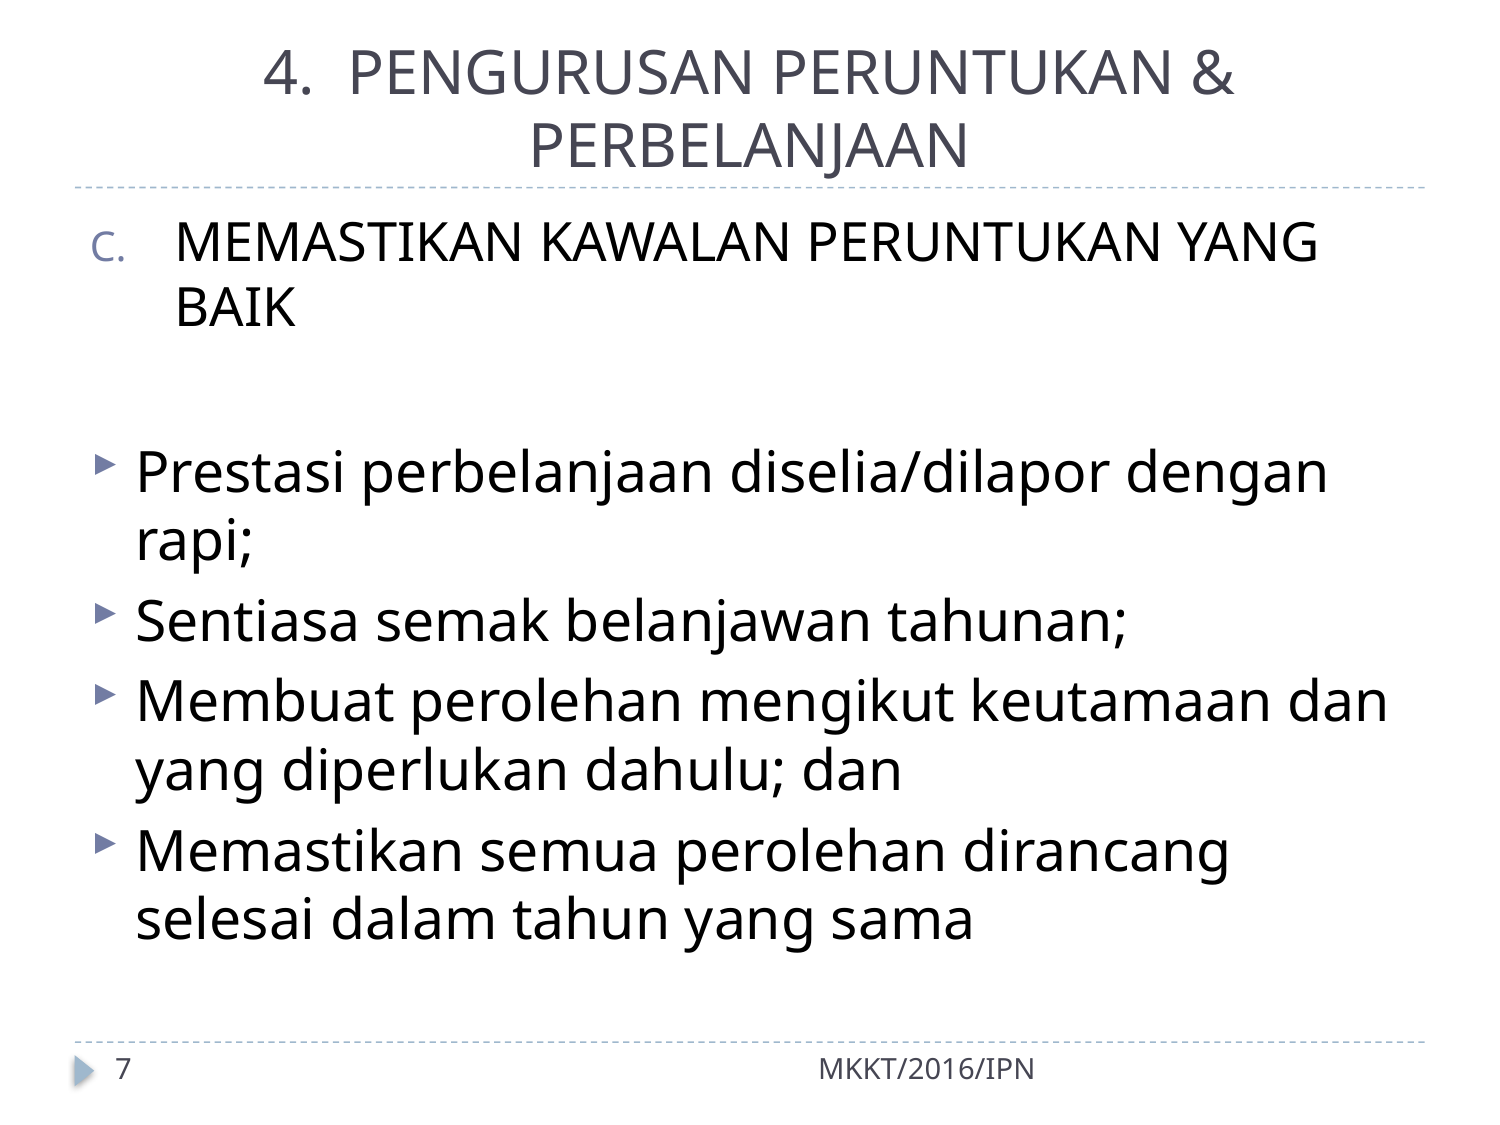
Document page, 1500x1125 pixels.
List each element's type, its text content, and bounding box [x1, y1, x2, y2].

title 4. PENGURUSAN PERUNTUKAN & PERBELANJAAN [75, 24, 1425, 188]
footer MKKT/2016/IPN [475, 1042, 1051, 1103]
slide_number 7 [100, 1042, 426, 1103]
text_box Prestasi perbelanjaan diselia/dilapor dengan rapi; Sentiasa semak belanjawan tahunan; Membuat perolehan mengikut keutamaan dan yang diperlukan dahulu; dan Memastikan semua perolehan dirancang selesai dalam tahun yang sama [76, 427, 1427, 963]
list MEMASTIKAN KAWALAN PERUNTUKAN YANG BAIK [75, 200, 1425, 1010]
